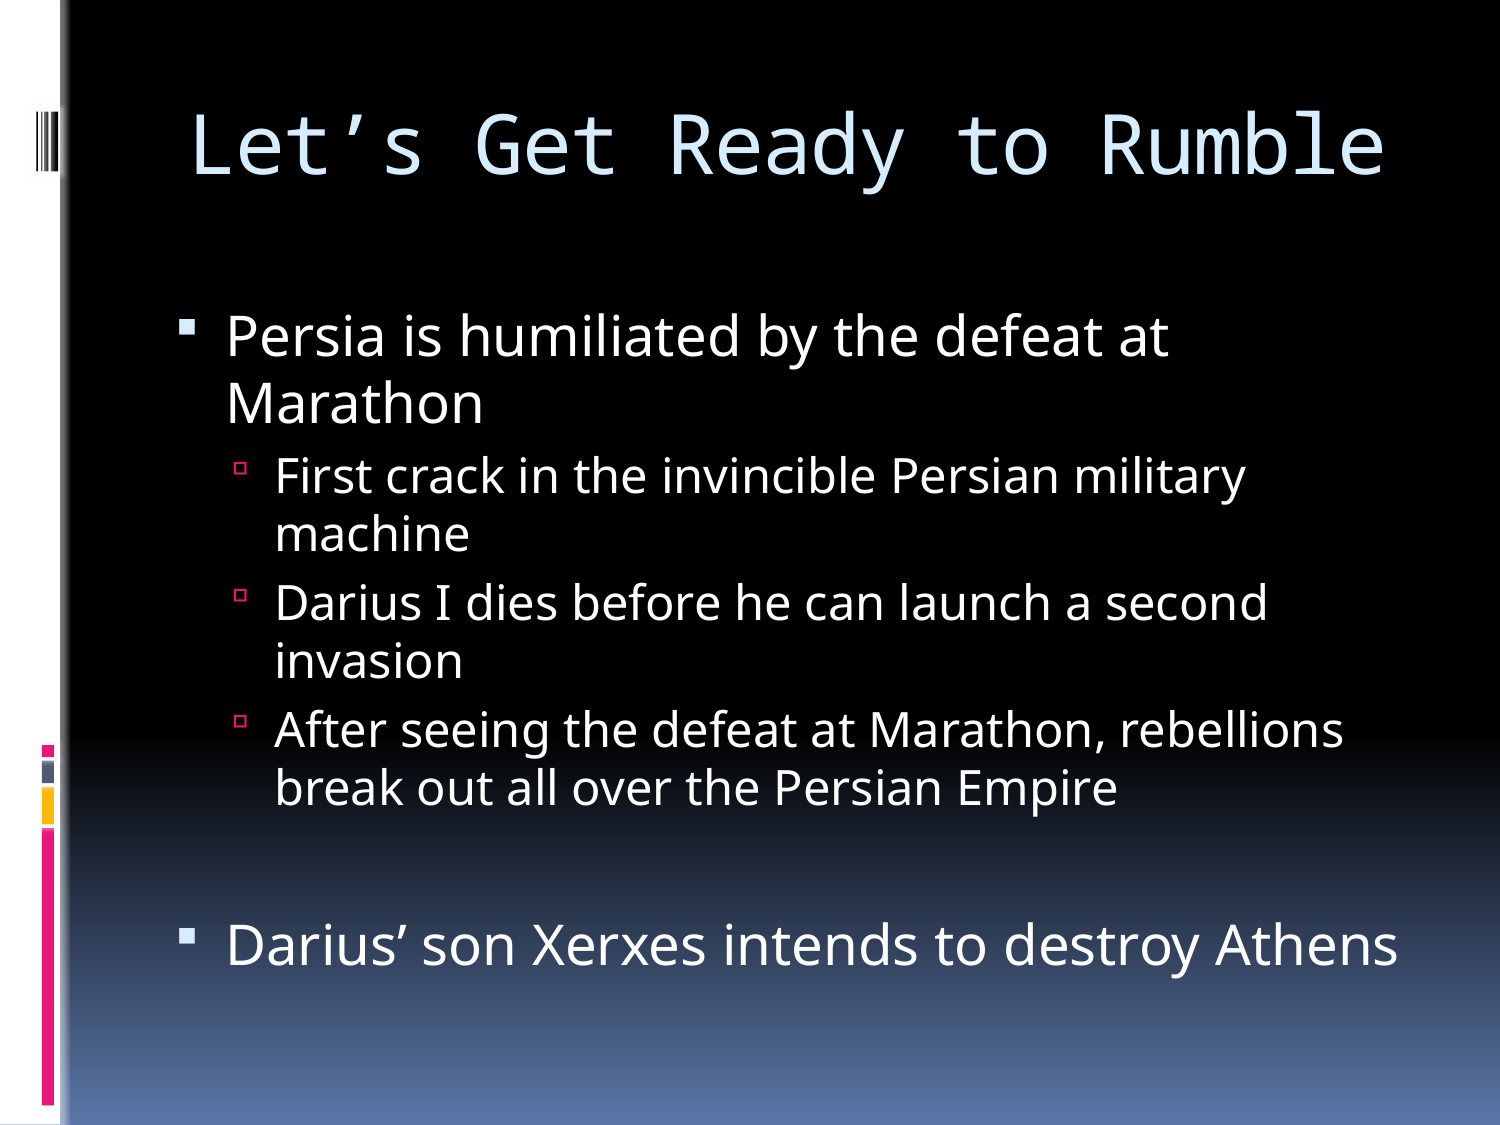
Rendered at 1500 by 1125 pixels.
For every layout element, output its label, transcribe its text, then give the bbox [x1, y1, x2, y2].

list Persia is humiliated by the defeat at Marathon First crack in the invincible Persian military machine Darius I dies before he can launch a second invasion After seeing the defeat at Marathon, rebellions break out all over the Persian Empire Darius’ son Xerxes intends to destroy Athens [150, 292, 1425, 1043]
title Let’s Get Ready to Rumble [150, 83, 1425, 234]
